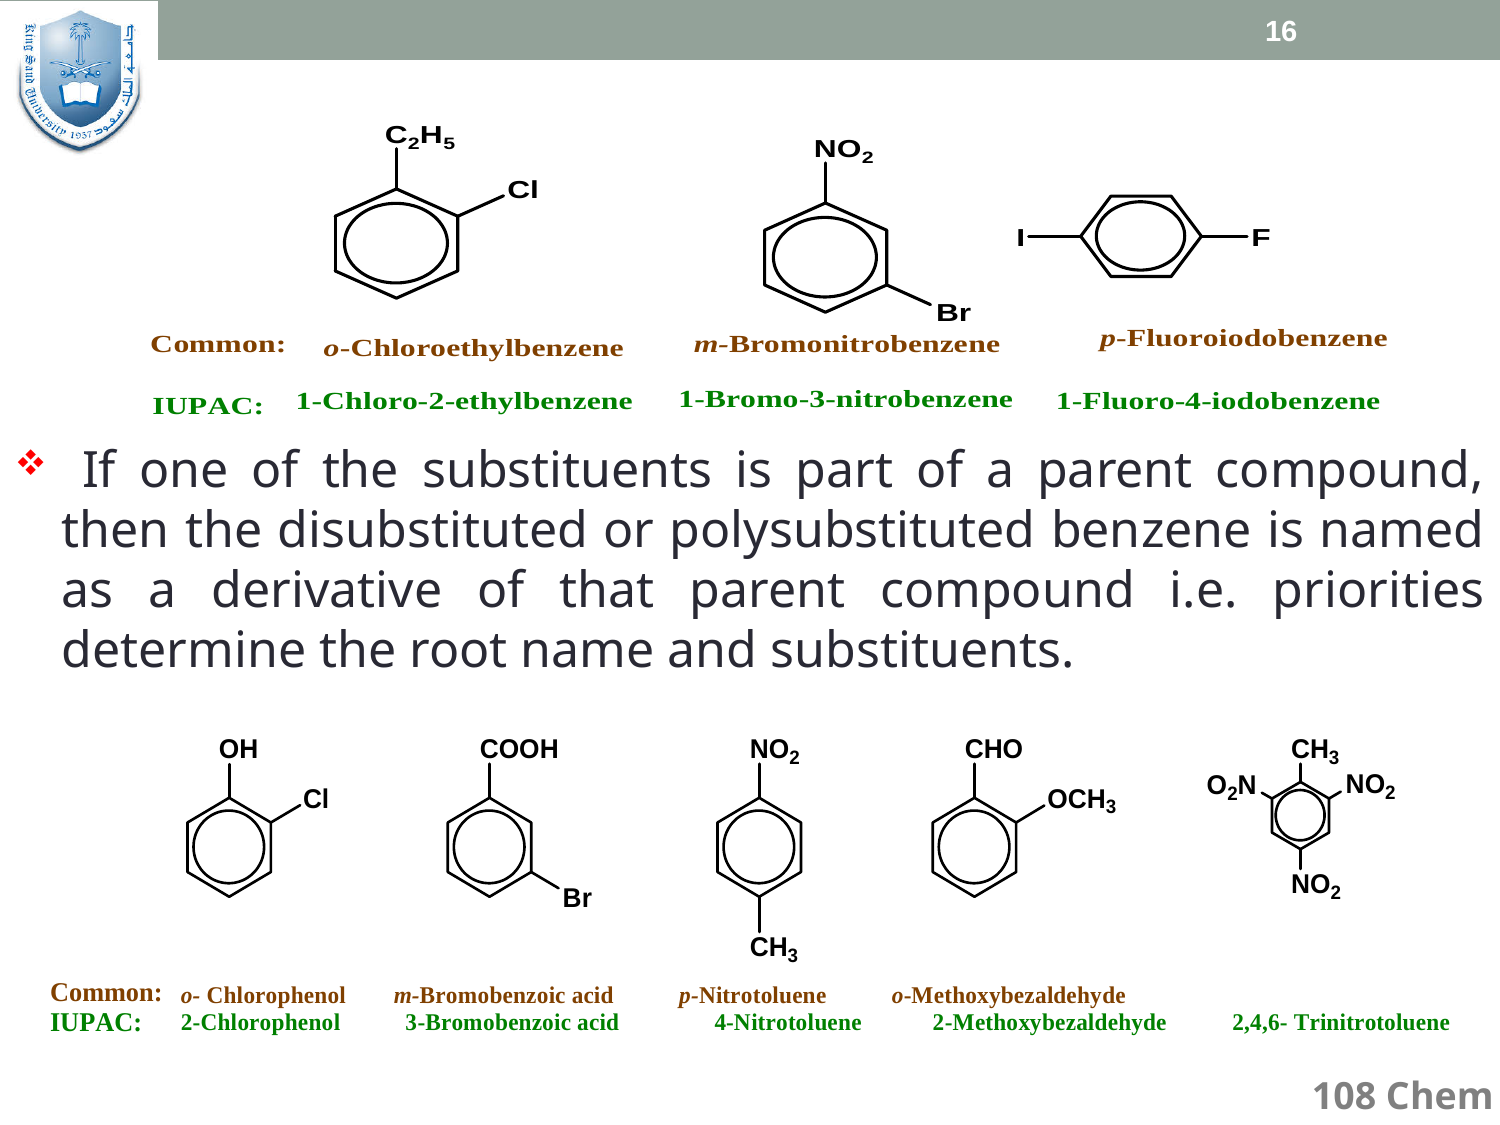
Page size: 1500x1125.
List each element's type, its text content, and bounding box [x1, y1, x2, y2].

picture [0, 1, 159, 160]
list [49, 737, 1451, 1038]
slide_number 16 [1250, 3, 1425, 57]
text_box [149, 124, 1388, 421]
text_box If one of the substituents is part of a parent compound, then the disubstituted or polysubstituted benzene is named as a derivative of that parent compound i.e. priorities determine the root name and substituents. [0, 429, 1500, 685]
text_box 108 Chem [1297, 1064, 1500, 1125]
